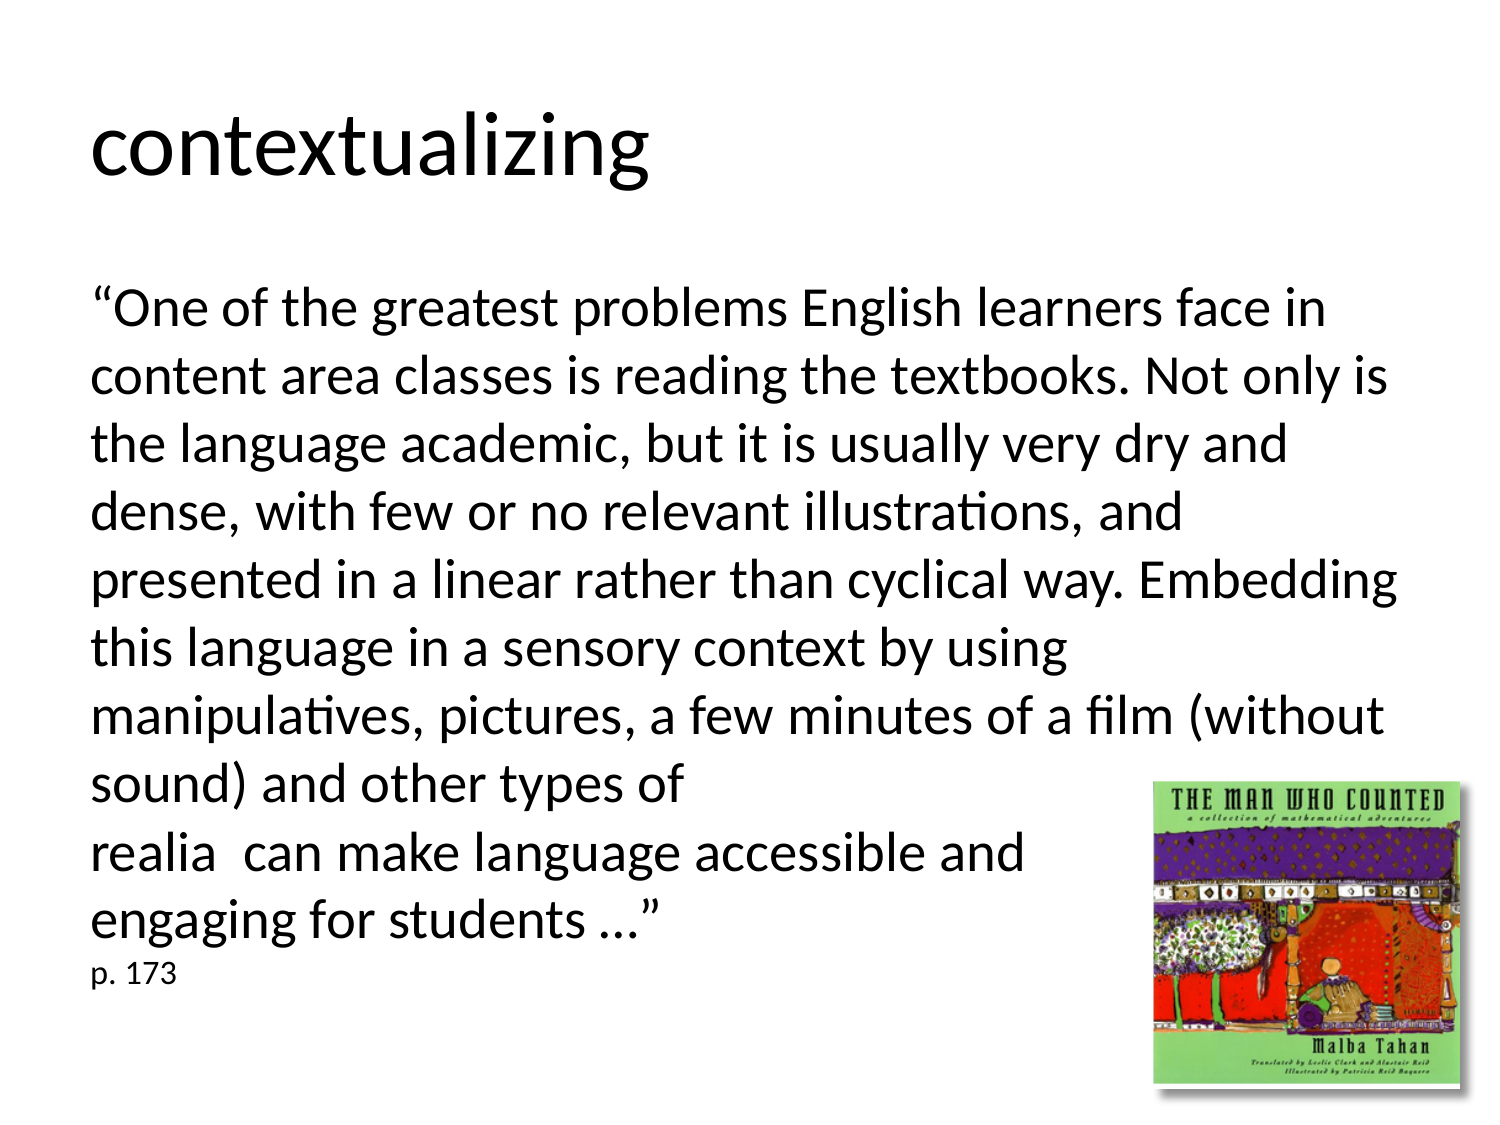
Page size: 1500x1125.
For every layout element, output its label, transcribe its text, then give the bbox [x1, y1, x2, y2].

picture [1153, 778, 1461, 1089]
list “One of the greatest problems English learners face in content area classes is reading the textbooks. Not only is the language academic, but it is usually very dry and dense, with few or no relevant illustrations, and presented in a linear rather than cyclical way. Embedding this language in a sensory context by using manipulatives, pictures, a few minutes of a film (without sound) and other types of realia can make language accessible and engaging for students …” p. 173 [75, 262, 1425, 1005]
title contextualizing [75, 45, 1425, 233]
